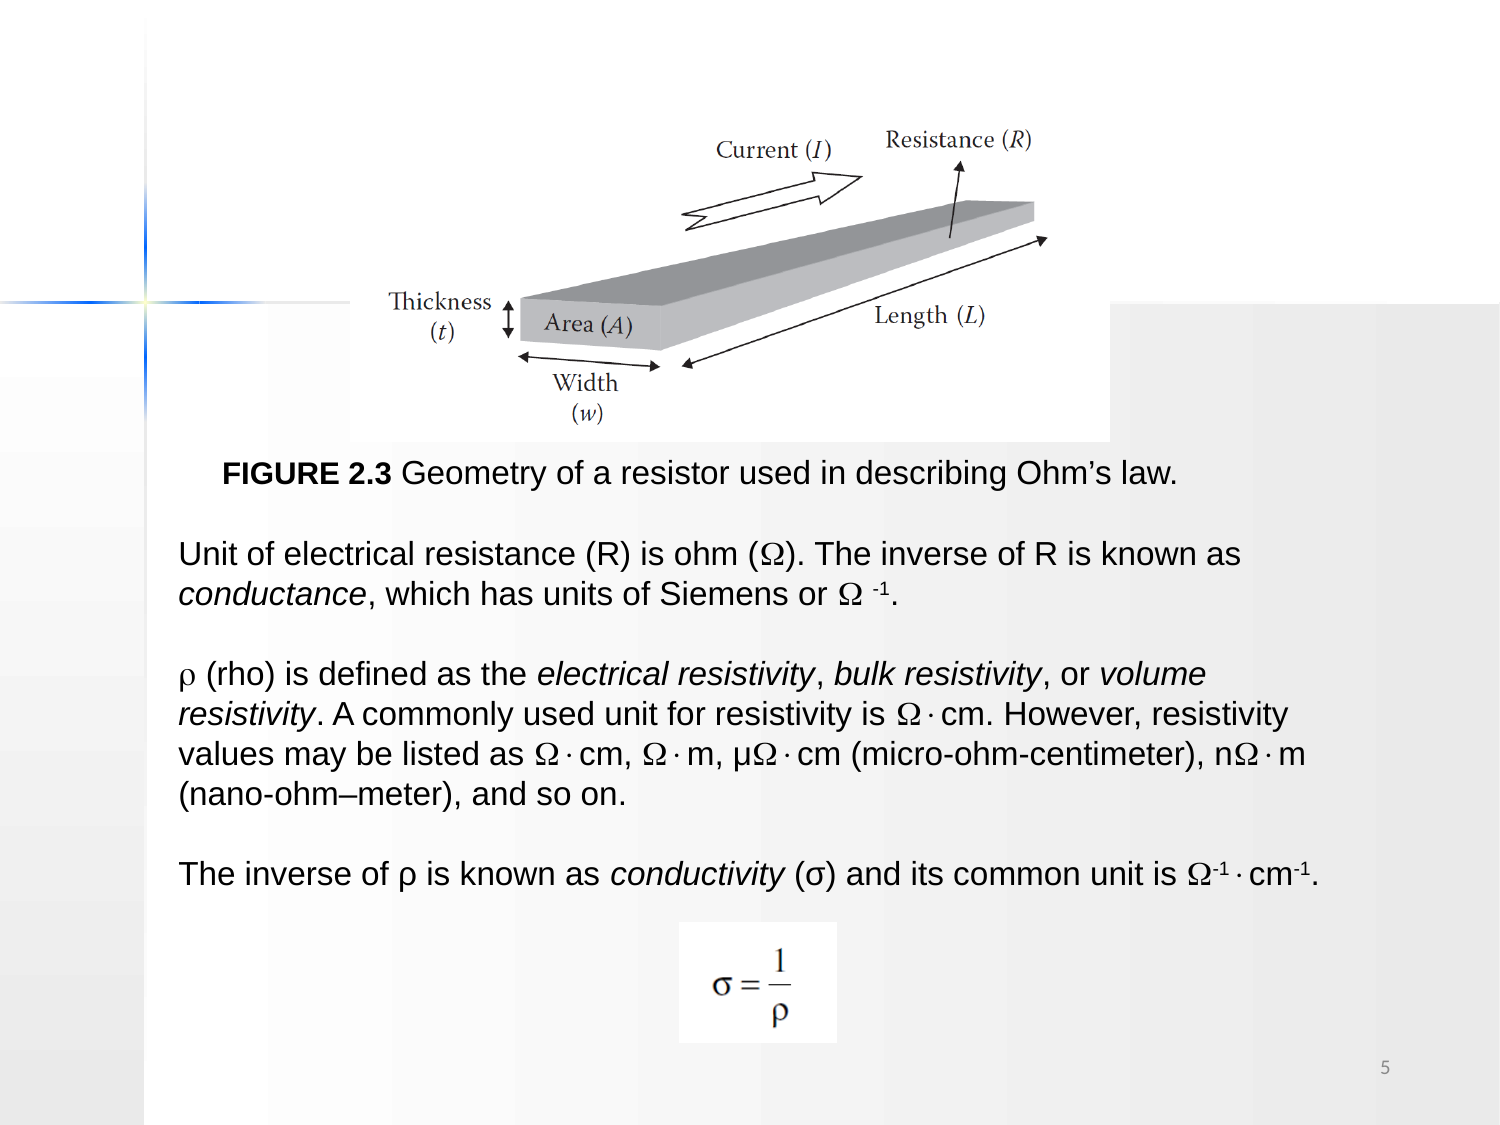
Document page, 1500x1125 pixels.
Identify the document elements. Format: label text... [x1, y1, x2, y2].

picture [349, 87, 1111, 442]
picture [678, 922, 837, 1043]
text_box Unit of electrical resistance (R) is ohm (). The inverse of R is known as conductance, which has units of Siemens or  -1.  (rho) is defined as the electrical resistivity, bulk resistivity, or volume resistivity. A commonly used unit for resistivity is cm. However, resistivity values may be listed as cm, m, μcm (micro-ohm-centimeter), nm (nano-ohm–meter), and so on. The inverse of ρ is known as conductivity (σ) and its common unit is -1cm-1. [163, 524, 1363, 939]
text_box FIGURE 2.3 Geometry of a resistor used in describing Ohm’s law. [207, 443, 1330, 499]
